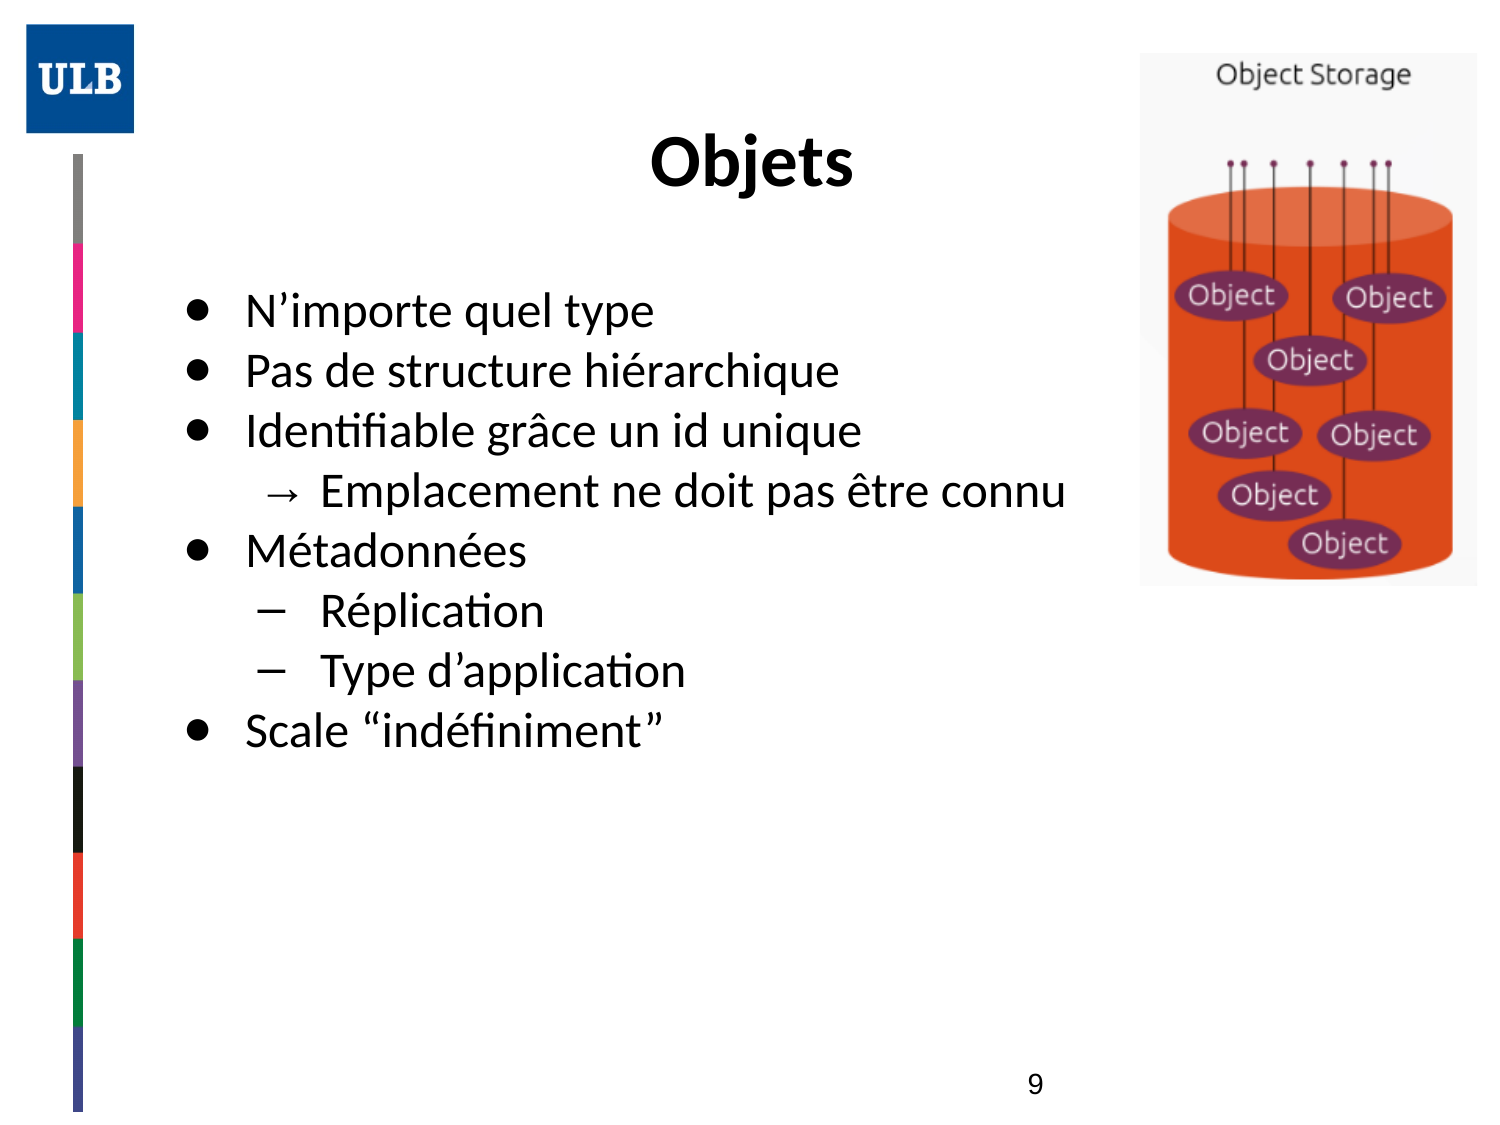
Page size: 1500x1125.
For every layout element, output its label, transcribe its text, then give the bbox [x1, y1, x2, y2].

title Objets [155, 62, 1134, 250]
picture [73, 154, 83, 333]
picture [73, 420, 83, 1112]
list N’importe quel type Pas de structure hiérarchique Identifiable grâce un id unique Emplacement ne doit pas être connu Métadonnées Réplication Type d’application Scale “indéfiniment” [155, 262, 1350, 1041]
slide_number 9 [1012, 1052, 1350, 1113]
picture [1139, 52, 1478, 587]
picture [7, 24, 142, 143]
